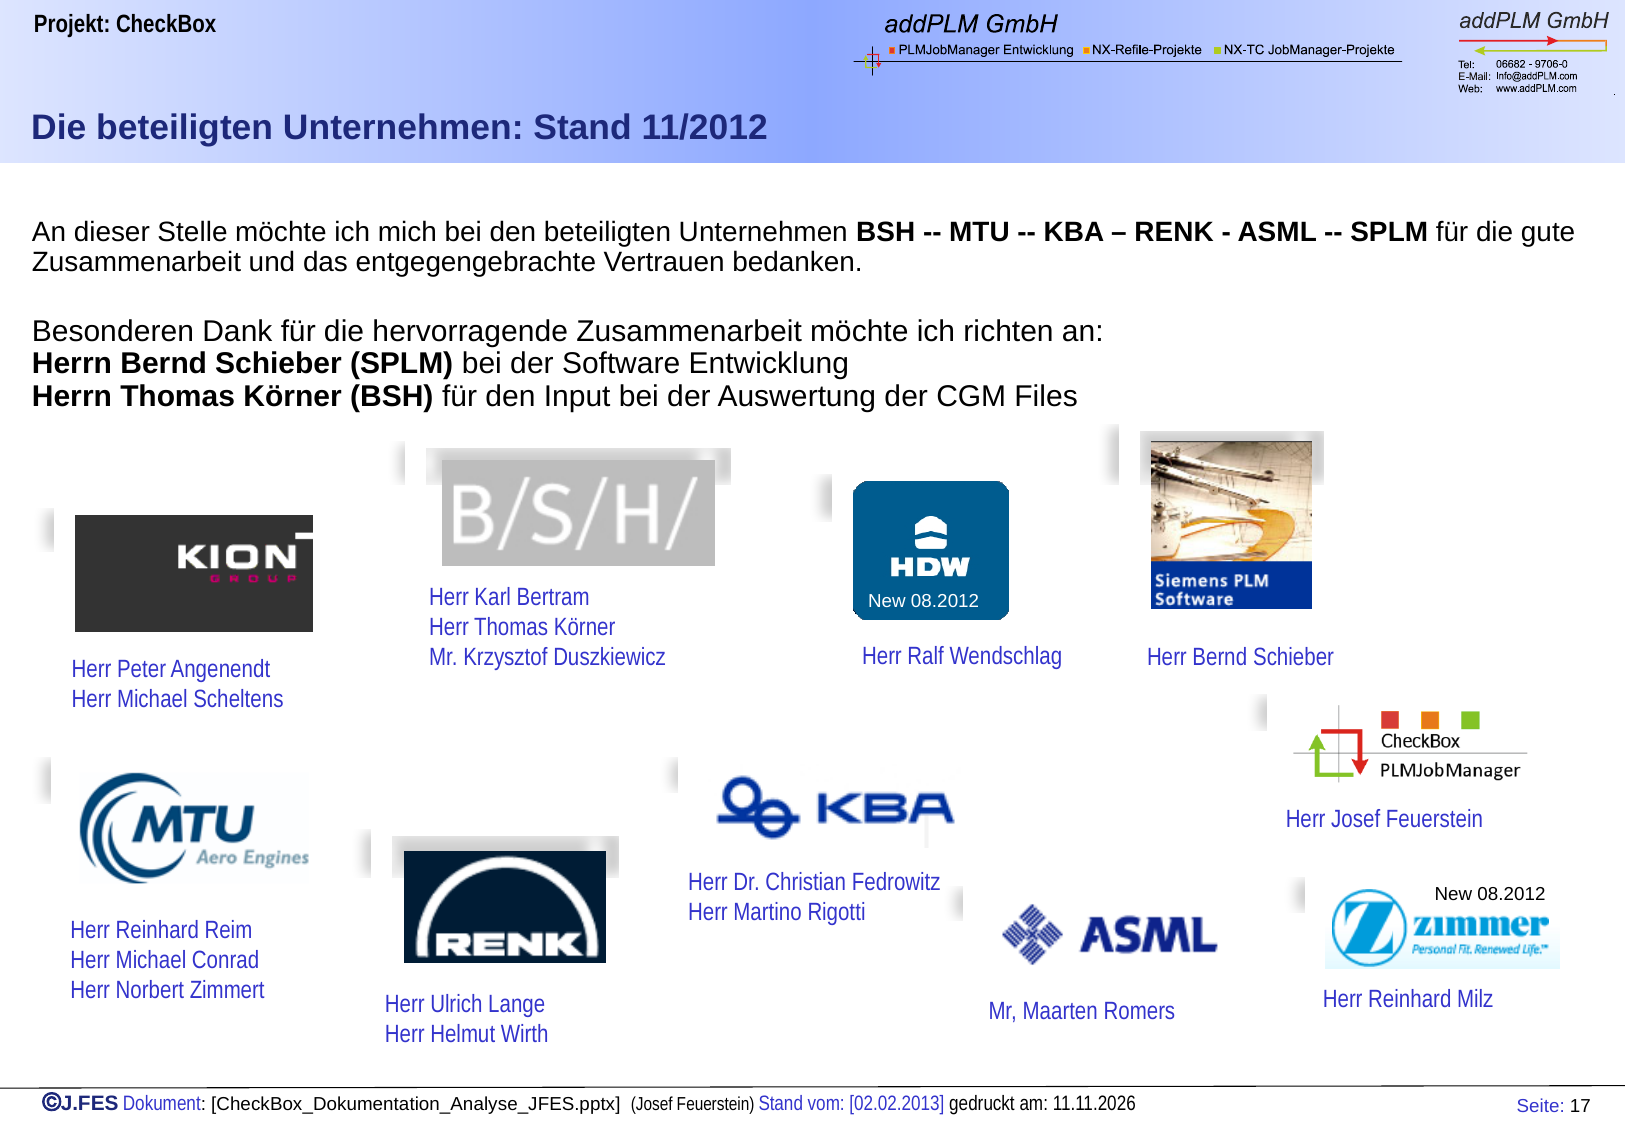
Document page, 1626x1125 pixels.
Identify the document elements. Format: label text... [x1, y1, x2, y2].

title Die beteiligten Unternehmen: Stand 11/2012 [30, 73, 1600, 148]
picture [1287, 701, 1532, 789]
text_box Herr Reinhard Milz [1308, 975, 1515, 1021]
picture [852, 480, 1010, 621]
picture [1139, 430, 1324, 624]
list An dieser Stelle möchte ich mich bei den beteiligten Unternehmen BSH -- MTU -- KBA – RENK - ASML -- SPLM für die gute Zusammenarbeit und das entgegengebrachte Vertrauen bedanken. Besonderen Dank für die hervorragende Zusammenarbeit möchte ich richten an: Herrn Bernd Schieber (SPLM) bei der Software Entwicklung Herrn Thomas Körner (BSH) für den Input bei der Auswertung der CGM Files [17, 170, 1602, 422]
picture [71, 763, 315, 896]
text_box Herr Ulrich Lange Herr Helmut Wirth [370, 980, 579, 1056]
picture [698, 763, 963, 849]
text_box Herr Dr. Christian Fedrowitz Herr Martino Rigotti [673, 858, 957, 933]
picture [425, 447, 732, 569]
picture [1325, 883, 1560, 970]
text_box Herr Bernd Schieber [1132, 633, 1350, 678]
text_box Mr, Maarten Romers [973, 997, 1191, 1032]
picture [391, 835, 619, 976]
text_box Herr Reinhard Reim Herr Michael Conrad Herr Norbert Zimmert [55, 906, 281, 1012]
text_box Herr Ralf Wendschlag [847, 632, 1078, 677]
text_box Herr Peter Angenendt Herr Michael Scheltens [56, 645, 300, 721]
picture [983, 892, 1234, 977]
picture [74, 514, 313, 632]
text_box Herr Josef Feuerstein [1271, 794, 1499, 840]
text_box Herr Karl Bertram Herr Thomas Körner Mr. Krzysztof Duszkiewicz [414, 573, 682, 678]
text_box New 08.2012 [1419, 874, 1567, 912]
